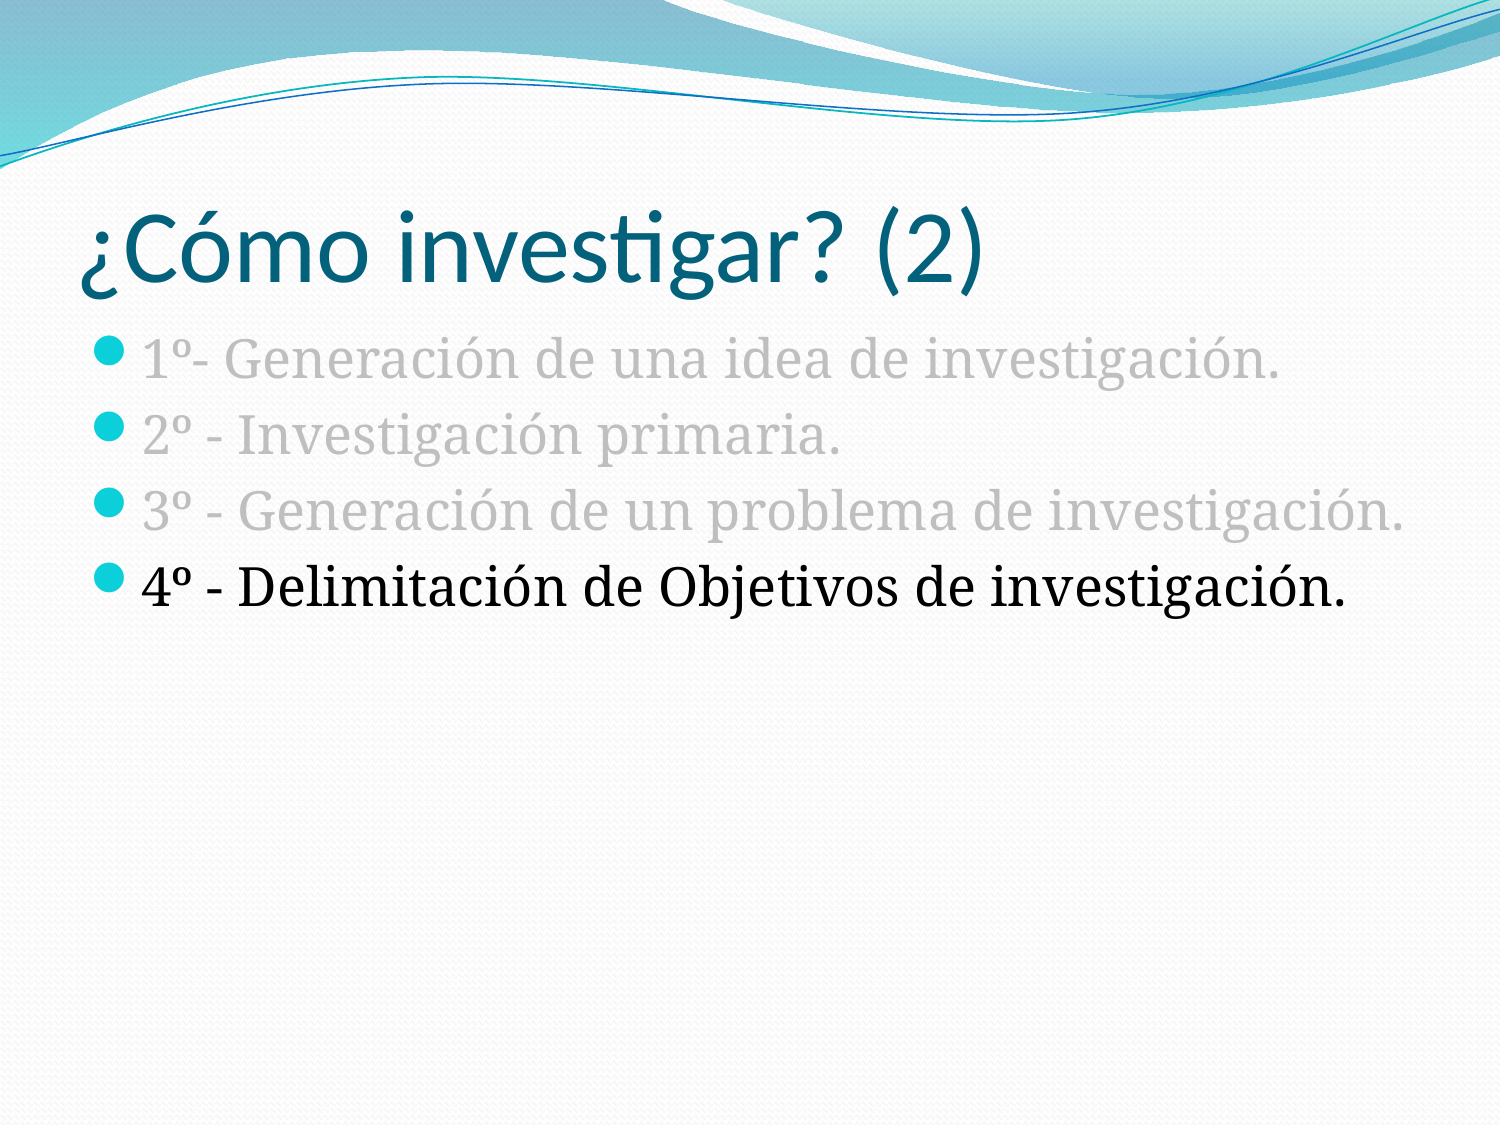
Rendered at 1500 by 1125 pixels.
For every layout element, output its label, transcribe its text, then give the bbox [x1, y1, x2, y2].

list 1º- Generación de una idea de investigación. 2º - Investigación primaria. 3º - Generación de un problema de investigación. 4º - Delimitación de Objetivos de investigación. [75, 317, 1425, 1038]
title ¿Cómo investigar? (2) [75, 115, 1425, 303]
